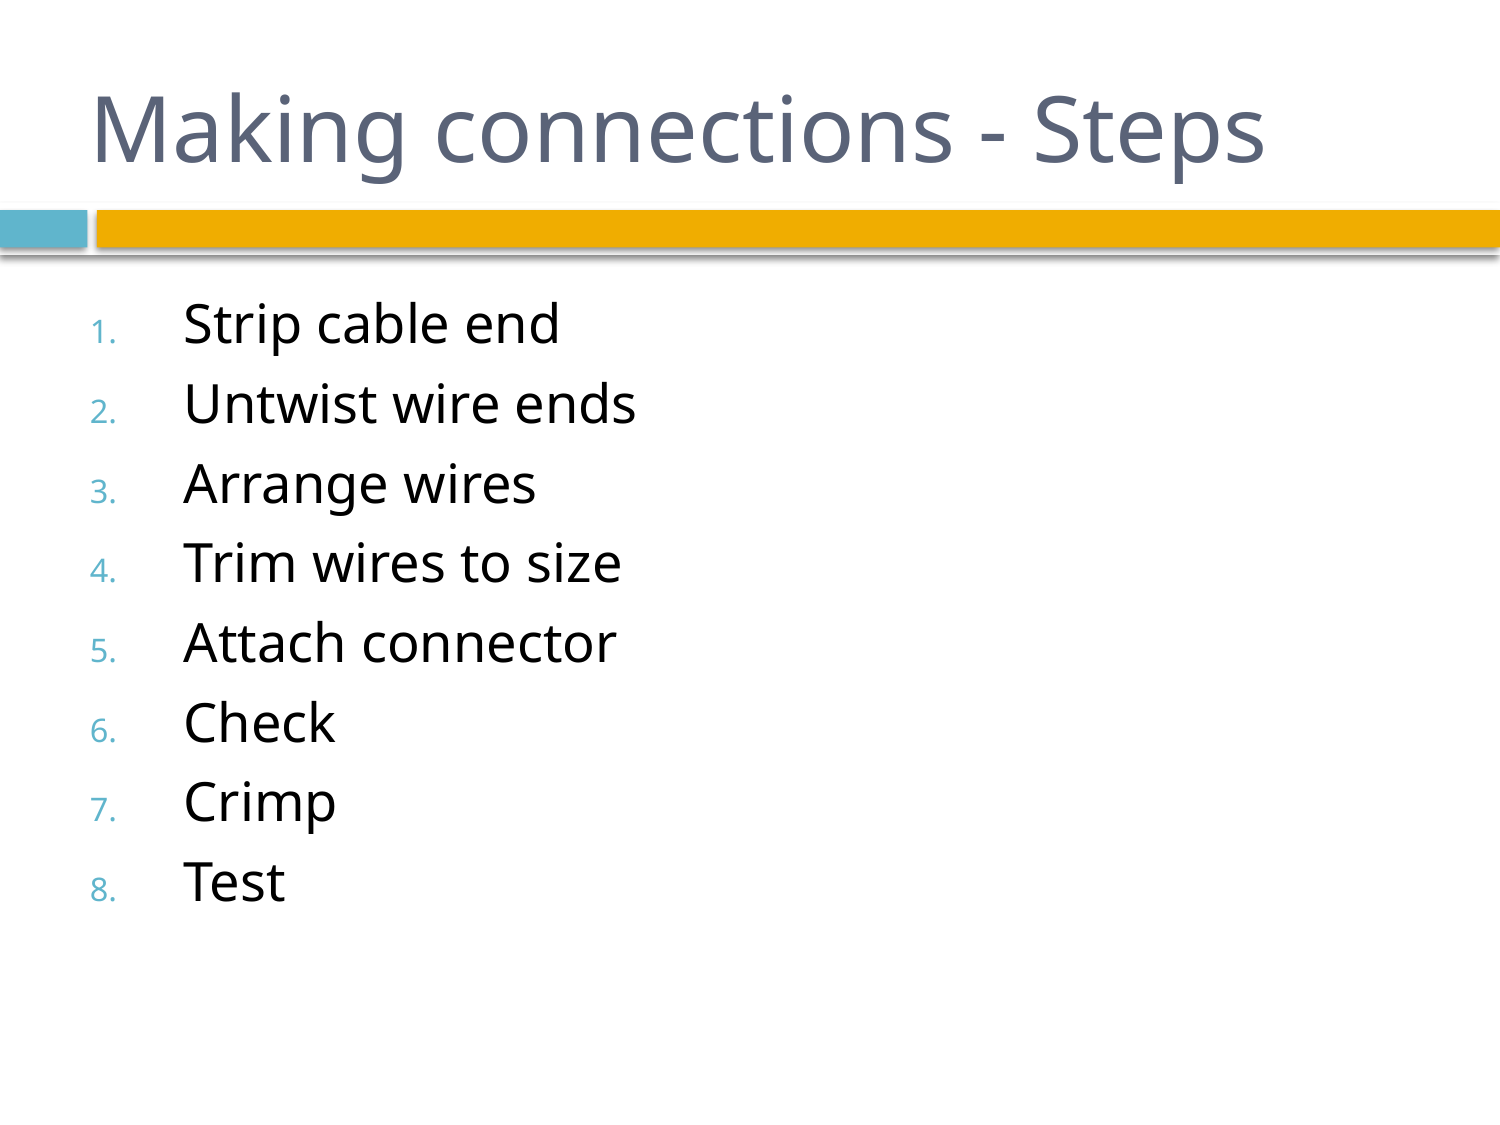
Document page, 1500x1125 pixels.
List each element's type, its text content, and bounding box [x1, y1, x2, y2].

title Making connections - Steps [75, 20, 1313, 233]
list Strip cable end Untwist wire ends Arrange wires Trim wires to size Attach connector Check Crimp Test [75, 282, 738, 1006]
